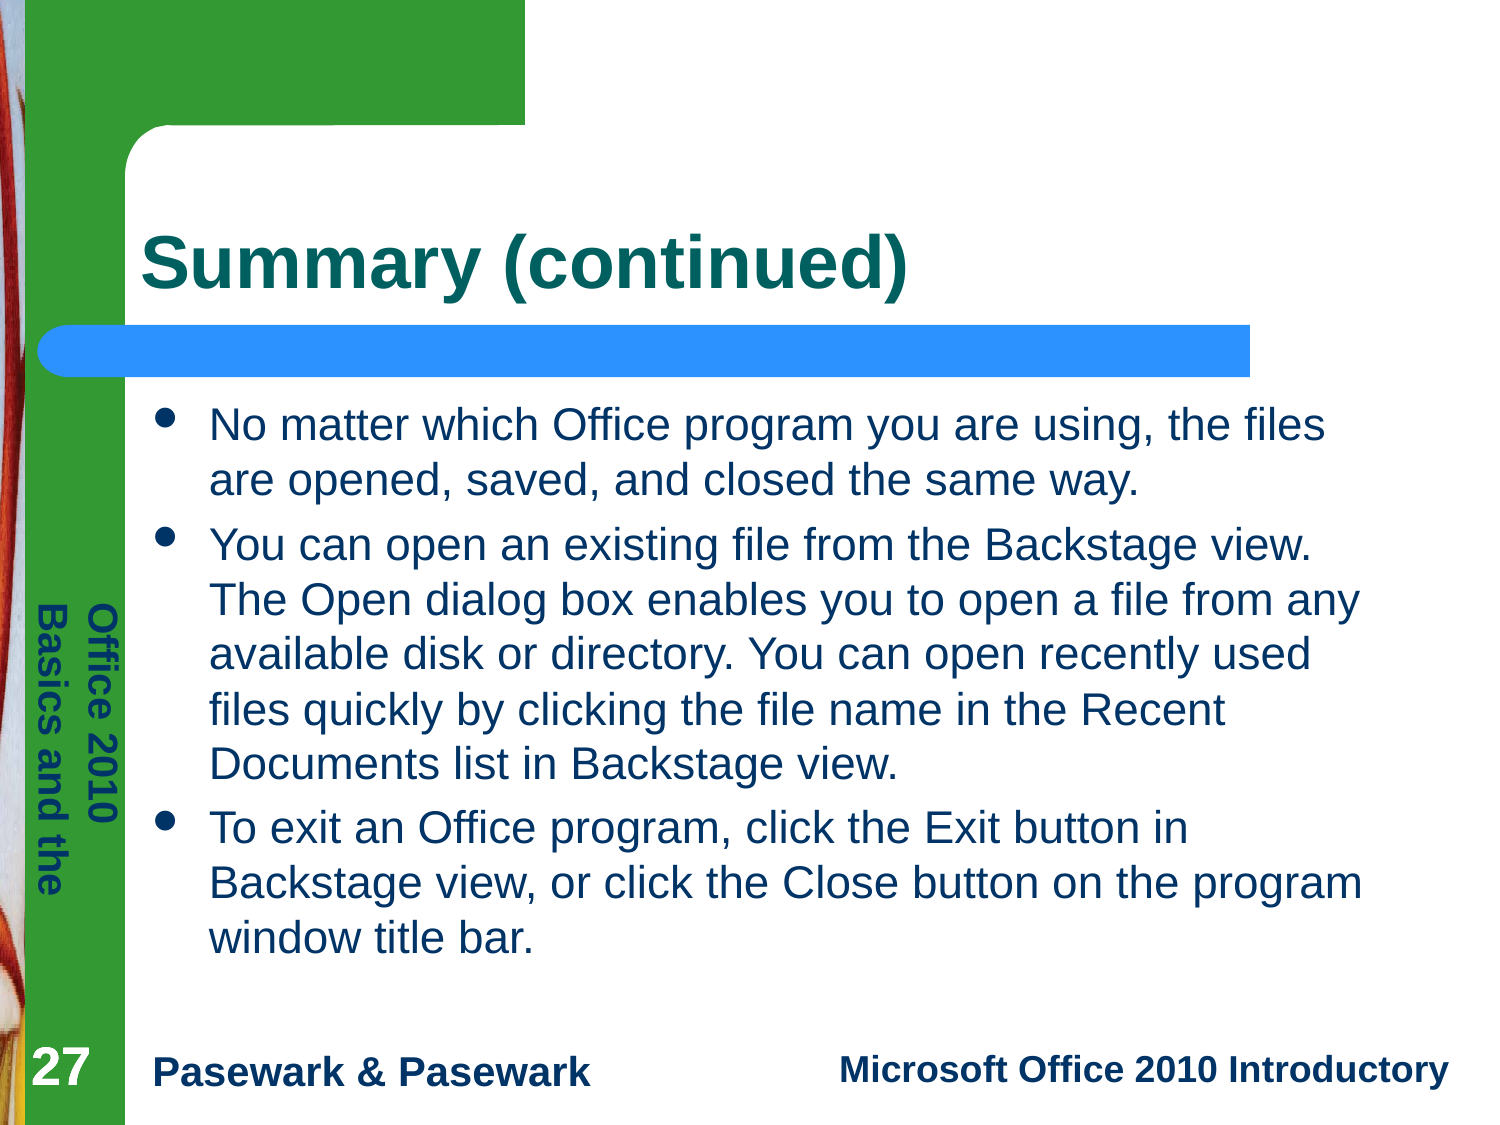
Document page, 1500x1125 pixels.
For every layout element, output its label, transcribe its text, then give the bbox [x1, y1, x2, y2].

text_box 27 [13, 1023, 111, 1105]
picture [0, 0, 25, 1125]
list No matter which Office program you are using, the files are opened, saved, and closed the same way. You can open an existing file from the Backstage view. The Open dialog box enables you to open a file from any available disk or directory. You can open recently used files quickly by clicking the file name in the Recent Documents list in Backstage view. To exit an Office program, click the Exit button in Backstage view, or click the Close button on the program window title bar. [137, 387, 1400, 999]
title Summary (continued) [124, 124, 1426, 313]
